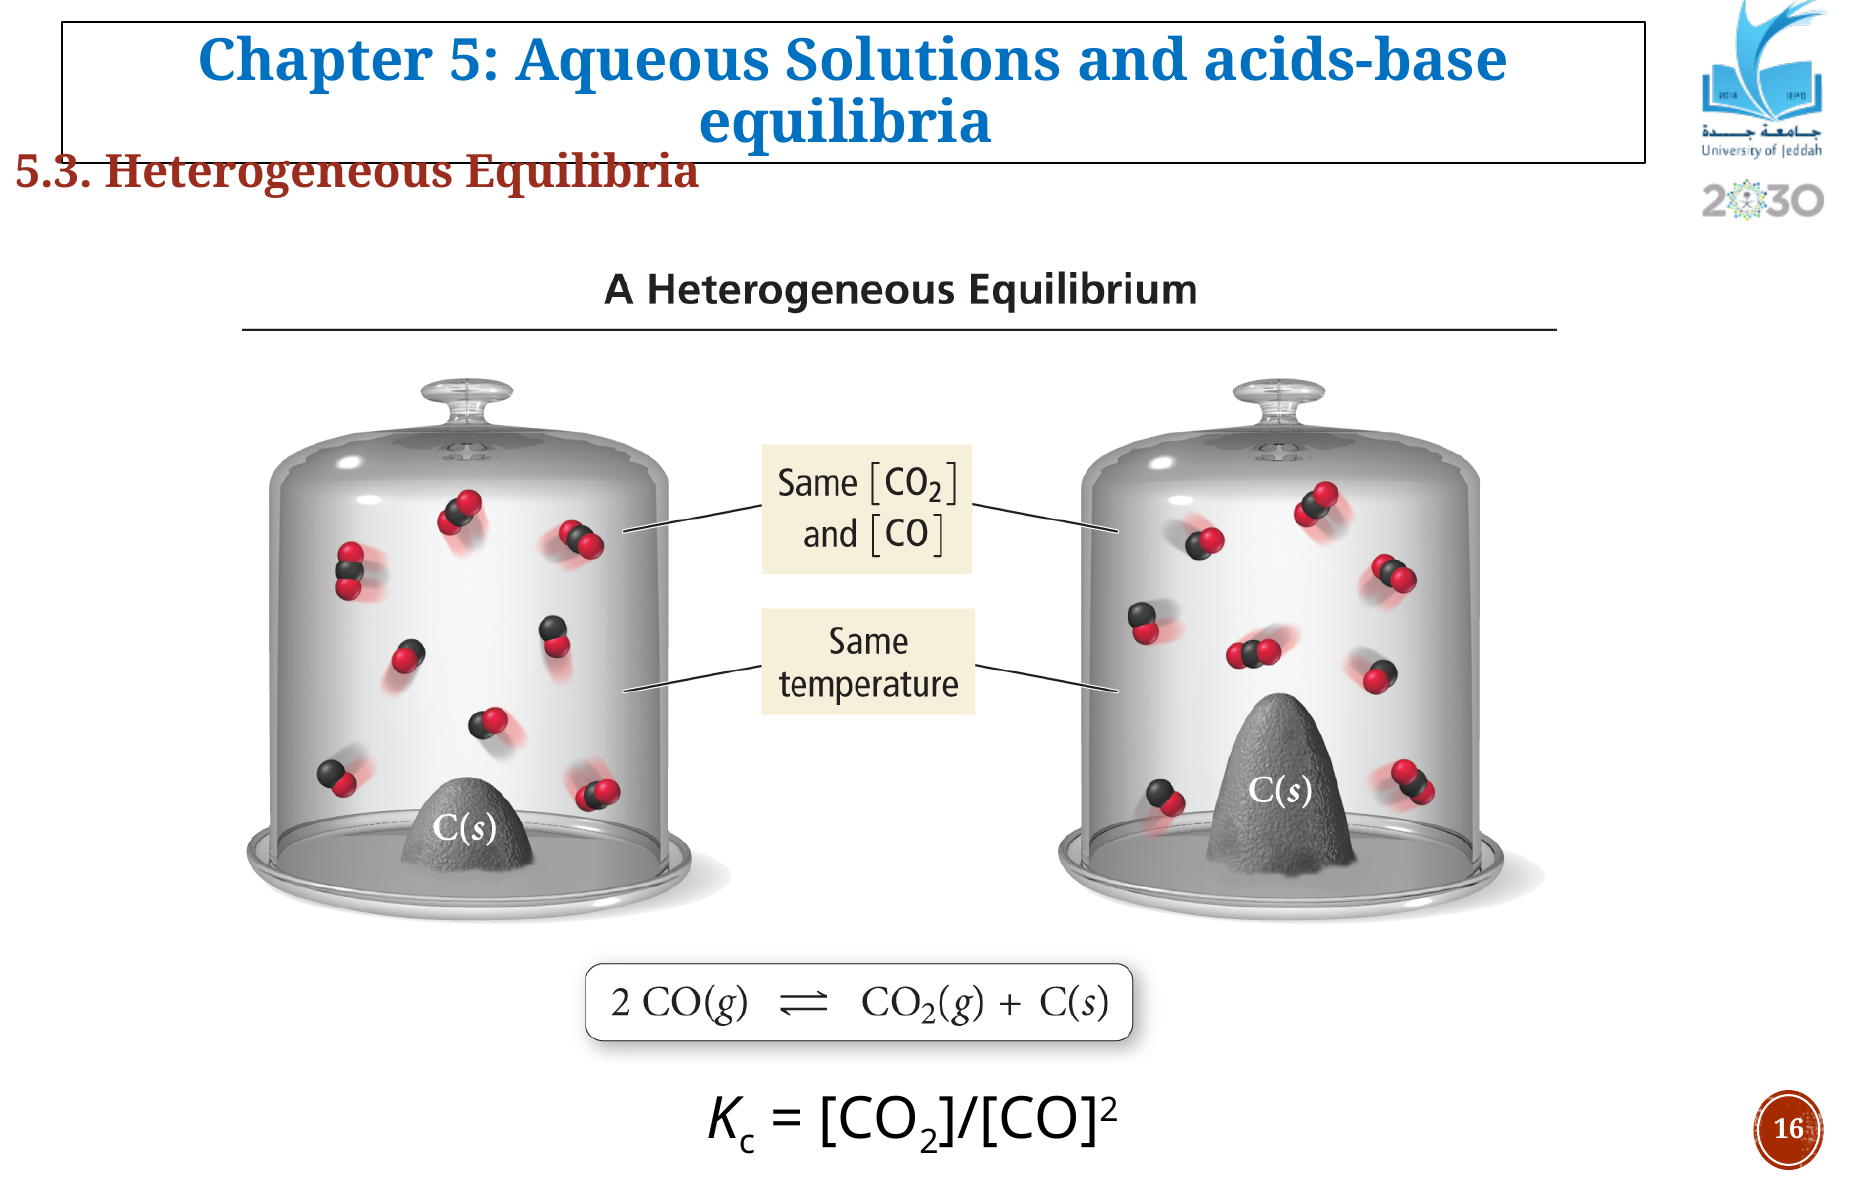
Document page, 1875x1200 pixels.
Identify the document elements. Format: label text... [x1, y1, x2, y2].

slide_number 16 [1739, 1097, 1838, 1162]
text_box Kc = [CO2]/[CO]2 [209, 1064, 1560, 1168]
picture [1681, 0, 1846, 227]
picture [231, 261, 1567, 1064]
text_box 5.3. Heterogeneous Equilibria [0, 134, 809, 260]
text_box Chapter 5: Aqueous Solutions and acids-base equilibria [61, 21, 1646, 164]
